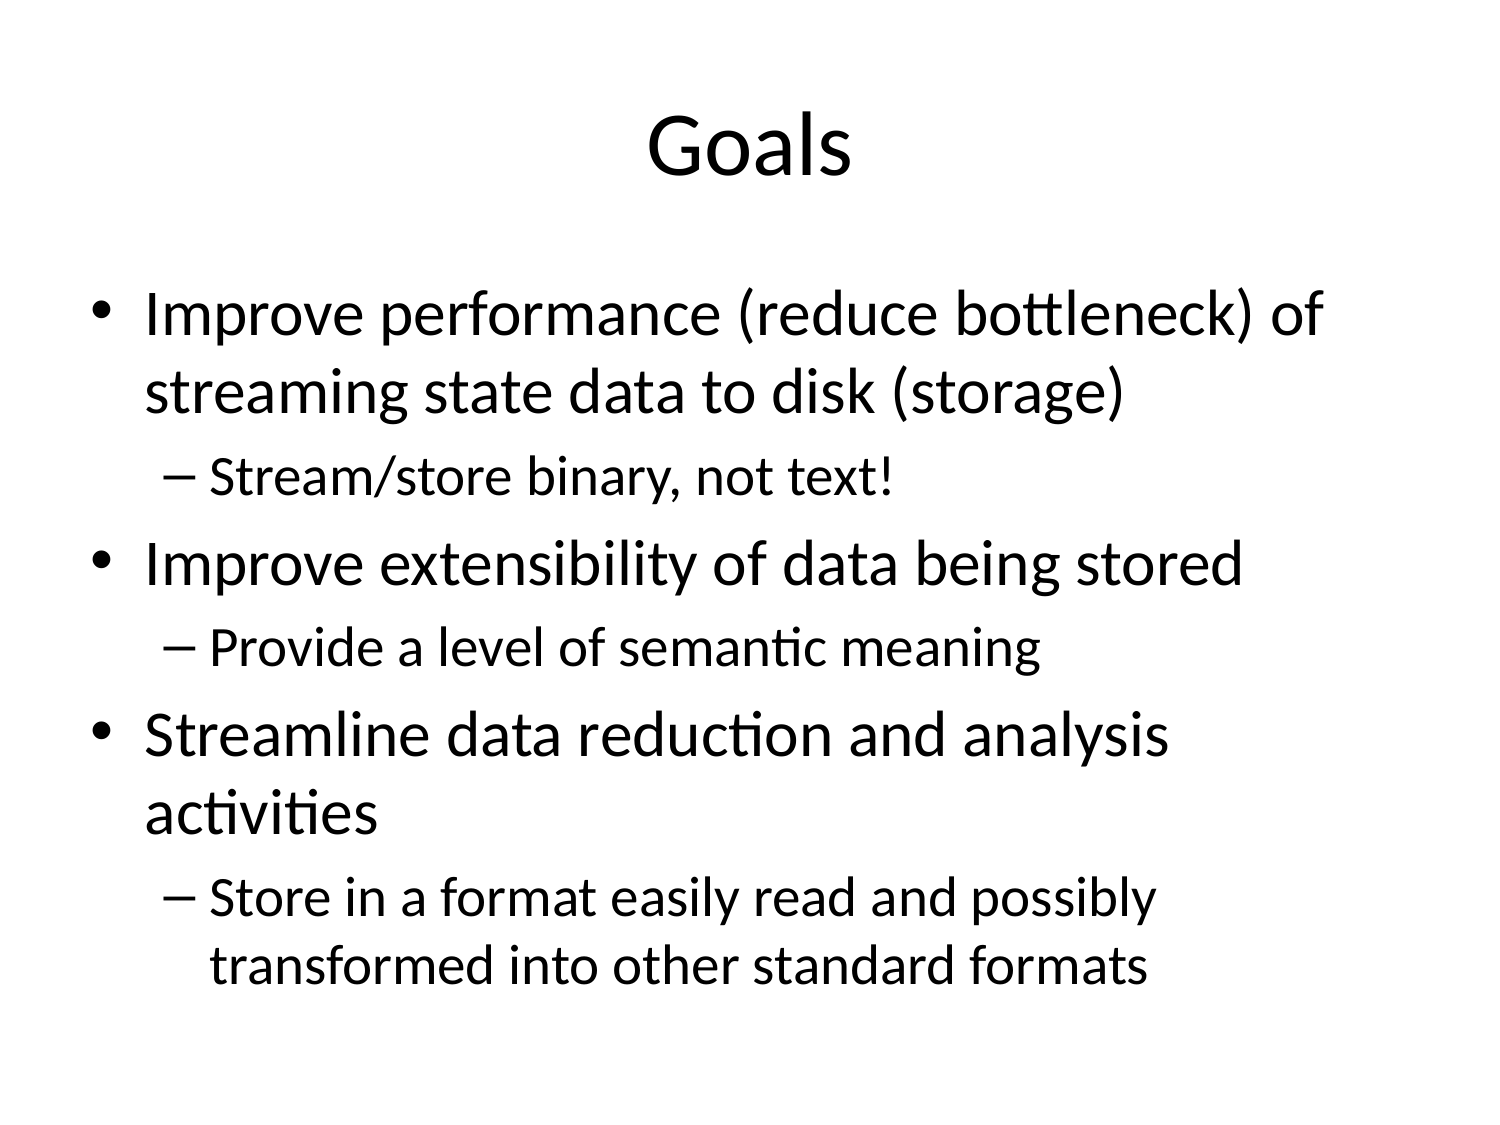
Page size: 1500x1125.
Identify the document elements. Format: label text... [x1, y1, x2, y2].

title Goals [75, 45, 1425, 233]
list Improve performance (reduce bottleneck) of streaming state data to disk (storage) Stream/store binary, not text! Improve extensibility of data being stored Provide a level of semantic meaning Streamline data reduction and analysis activities Store in a format easily read and possibly transformed into other standard formats [75, 262, 1425, 1005]
